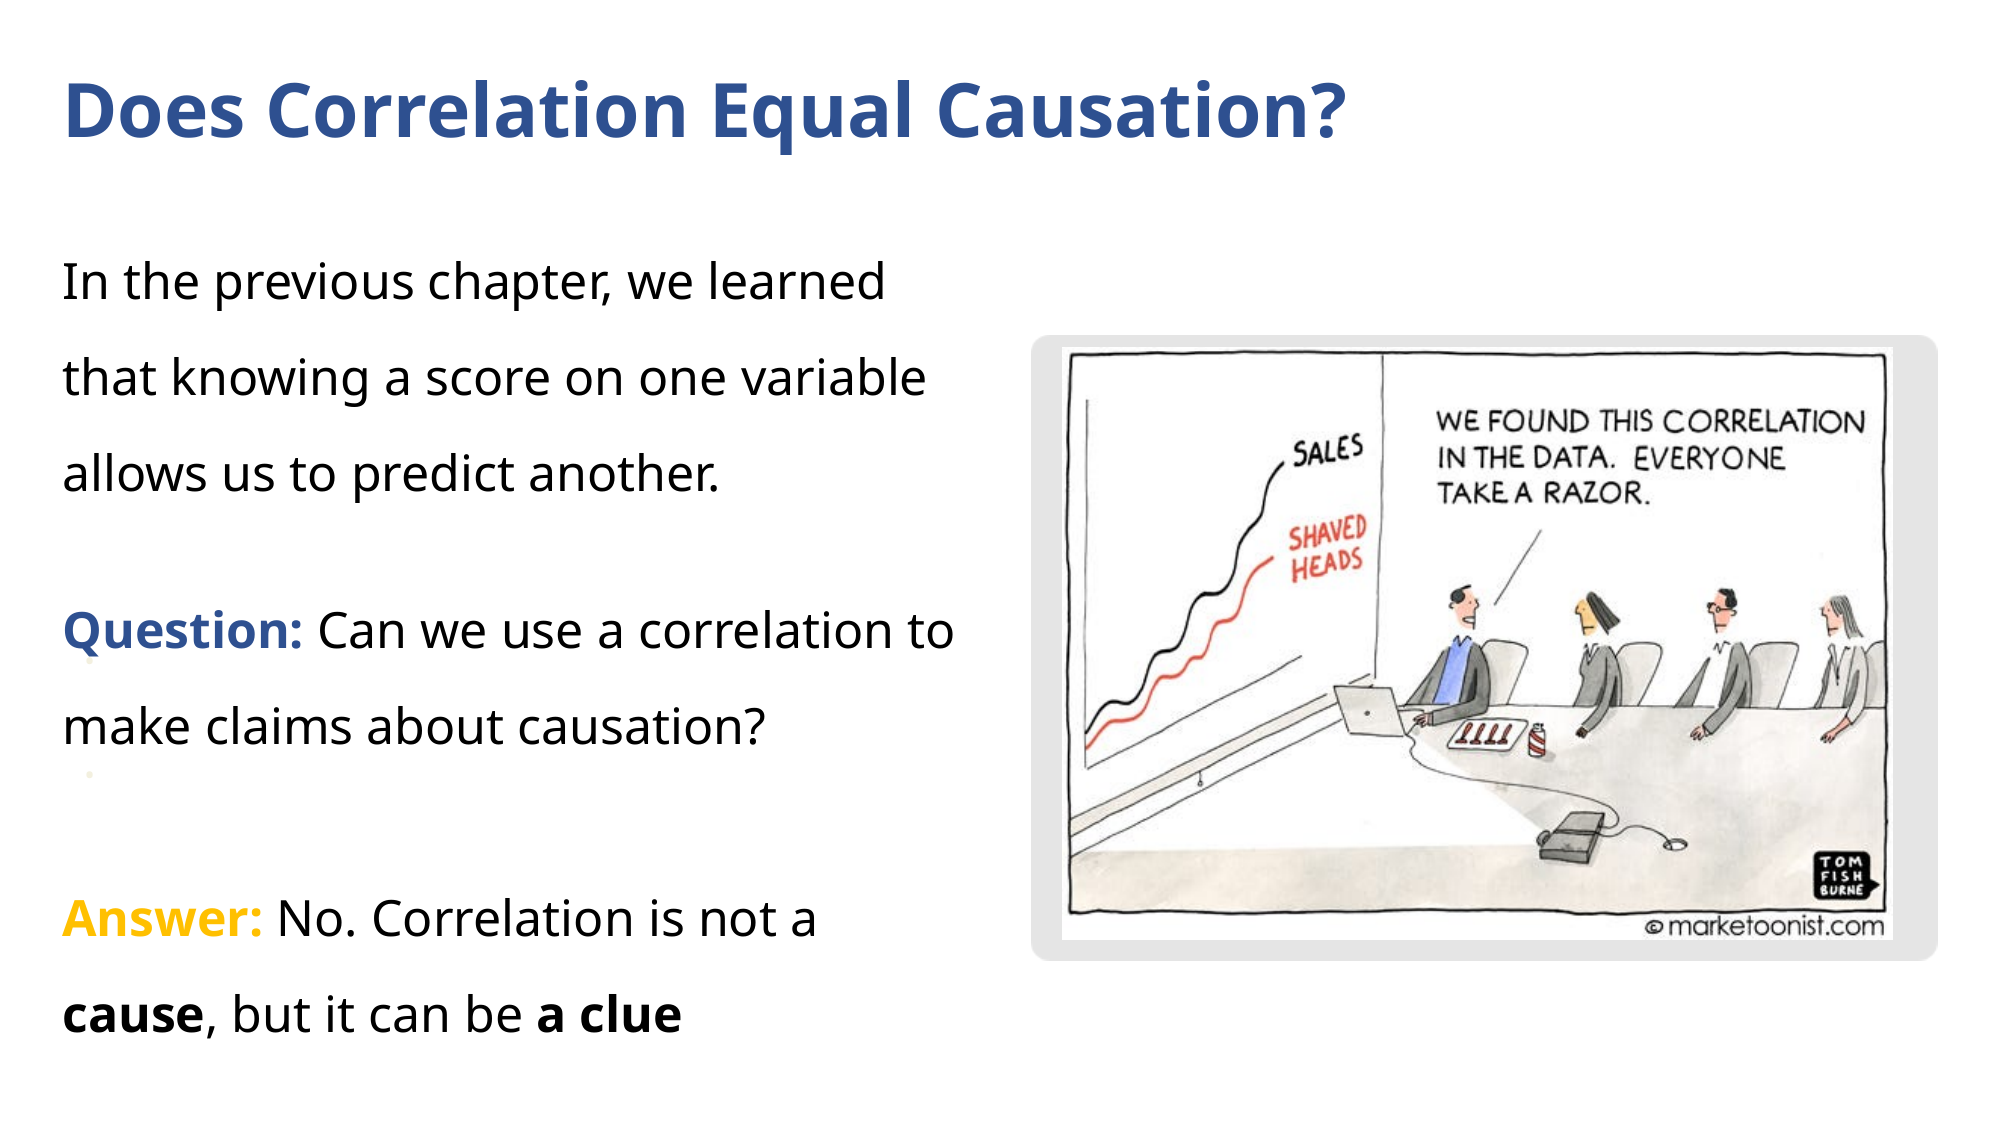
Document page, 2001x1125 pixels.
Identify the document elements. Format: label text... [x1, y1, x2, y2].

picture [1030, 335, 1938, 962]
text_box • [84, 643, 94, 678]
text_box Does Correlation Equal Causation? [62, 62, 2000, 153]
text_box • [84, 757, 94, 791]
text_box Question: Can we use a correlation to make claims about causation? Answer: No. Correlation is not a cause, but it can be a clue [62, 562, 969, 1043]
text_box In the previous chapter, we learned that knowing a score on one variable allows us to predict another. [62, 213, 969, 502]
